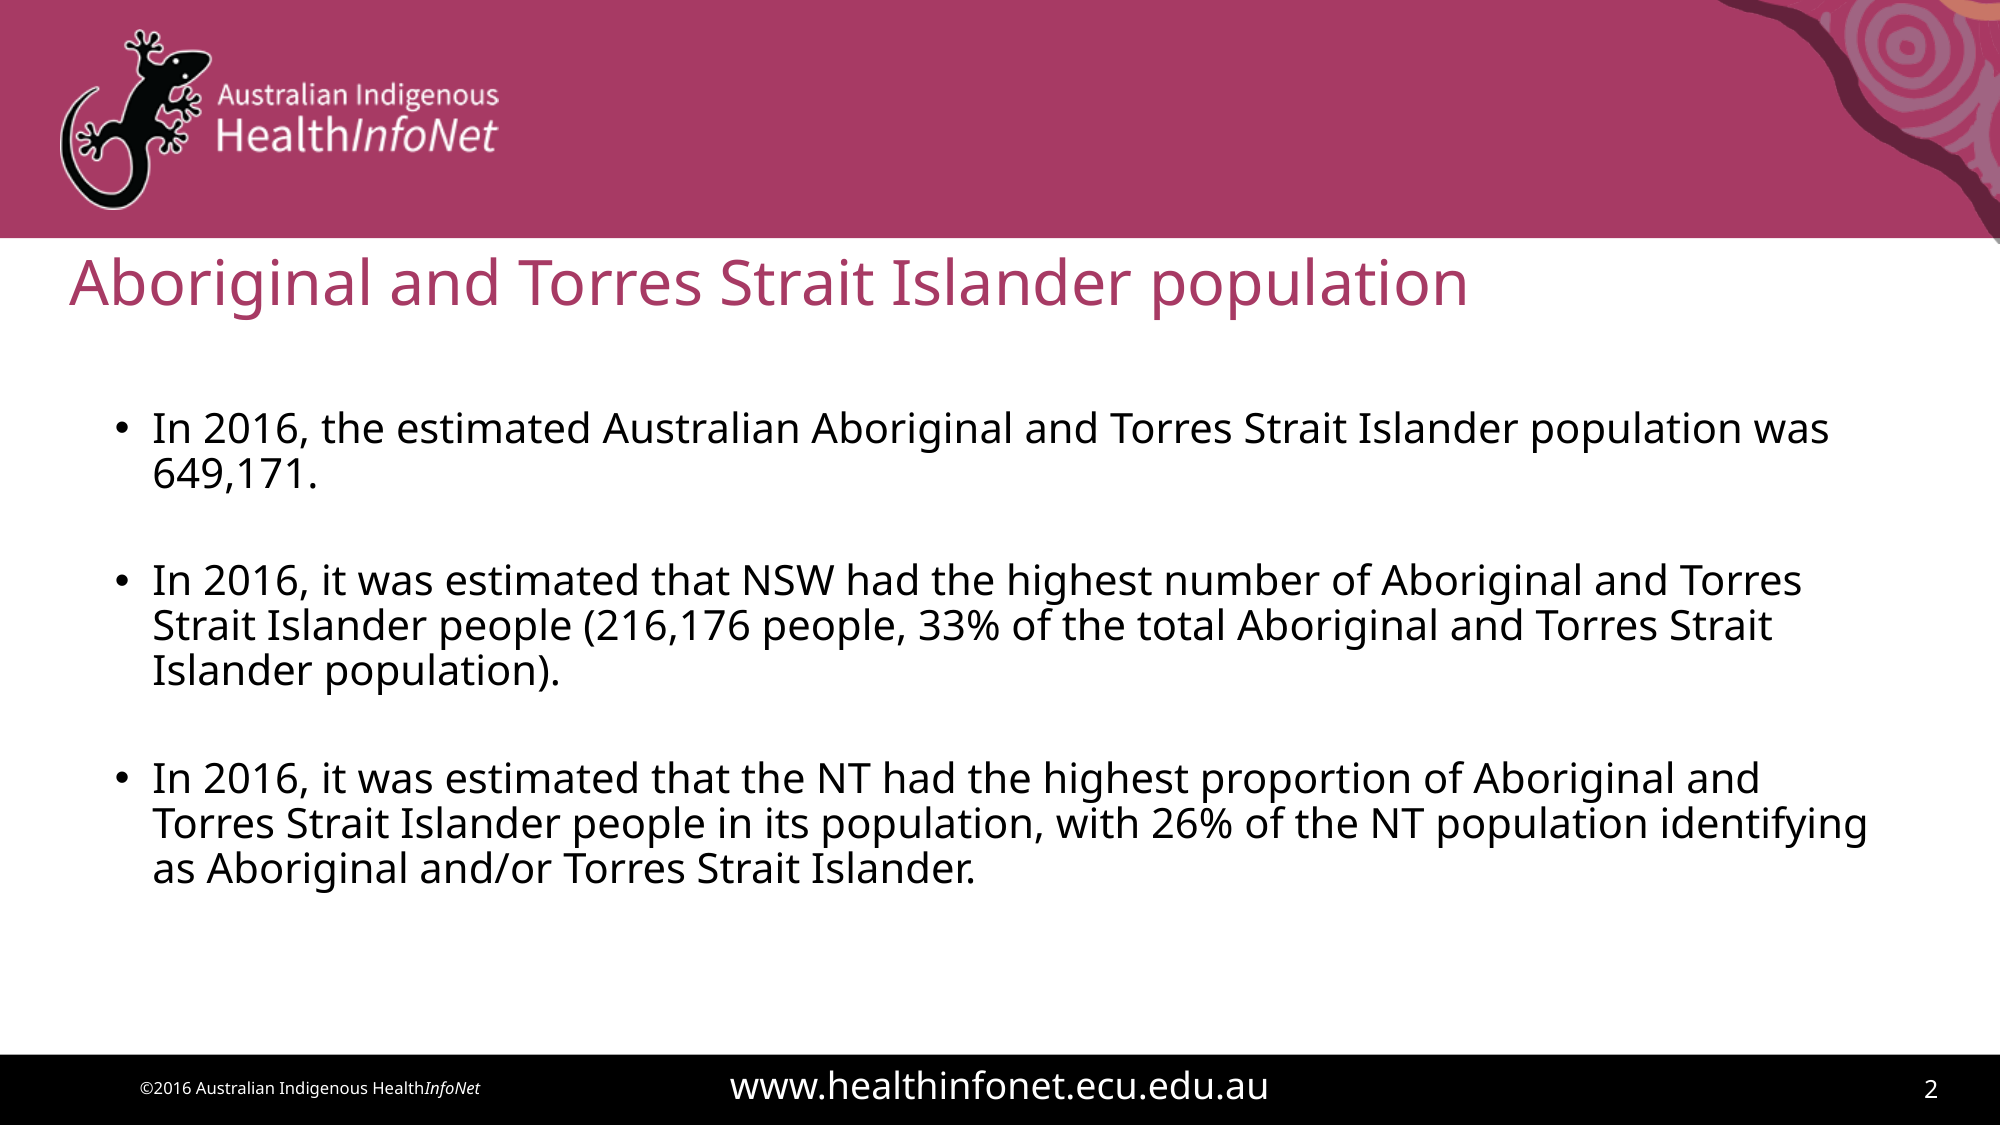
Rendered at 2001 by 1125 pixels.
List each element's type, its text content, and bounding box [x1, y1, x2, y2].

list In 2016, the estimated Australian Aboriginal and Torres Strait Islander population was 649,171. In 2016, it was estimated that NSW had the highest number of Aboriginal and Torres Strait Islander people (216,176 people, 33% of the total Aboriginal and Torres Strait Islander population). In 2016, it was estimated that the NT had the highest proportion of Aboriginal and Torres Strait Islander people in its population, with 26% of the NT population identifying as Aboriginal and/or Torres Strait Islander. [99, 399, 1900, 1050]
picture [60, 29, 499, 210]
picture [1673, 0, 2000, 279]
title Aboriginal and Torres Strait Islander population [55, 243, 1945, 327]
